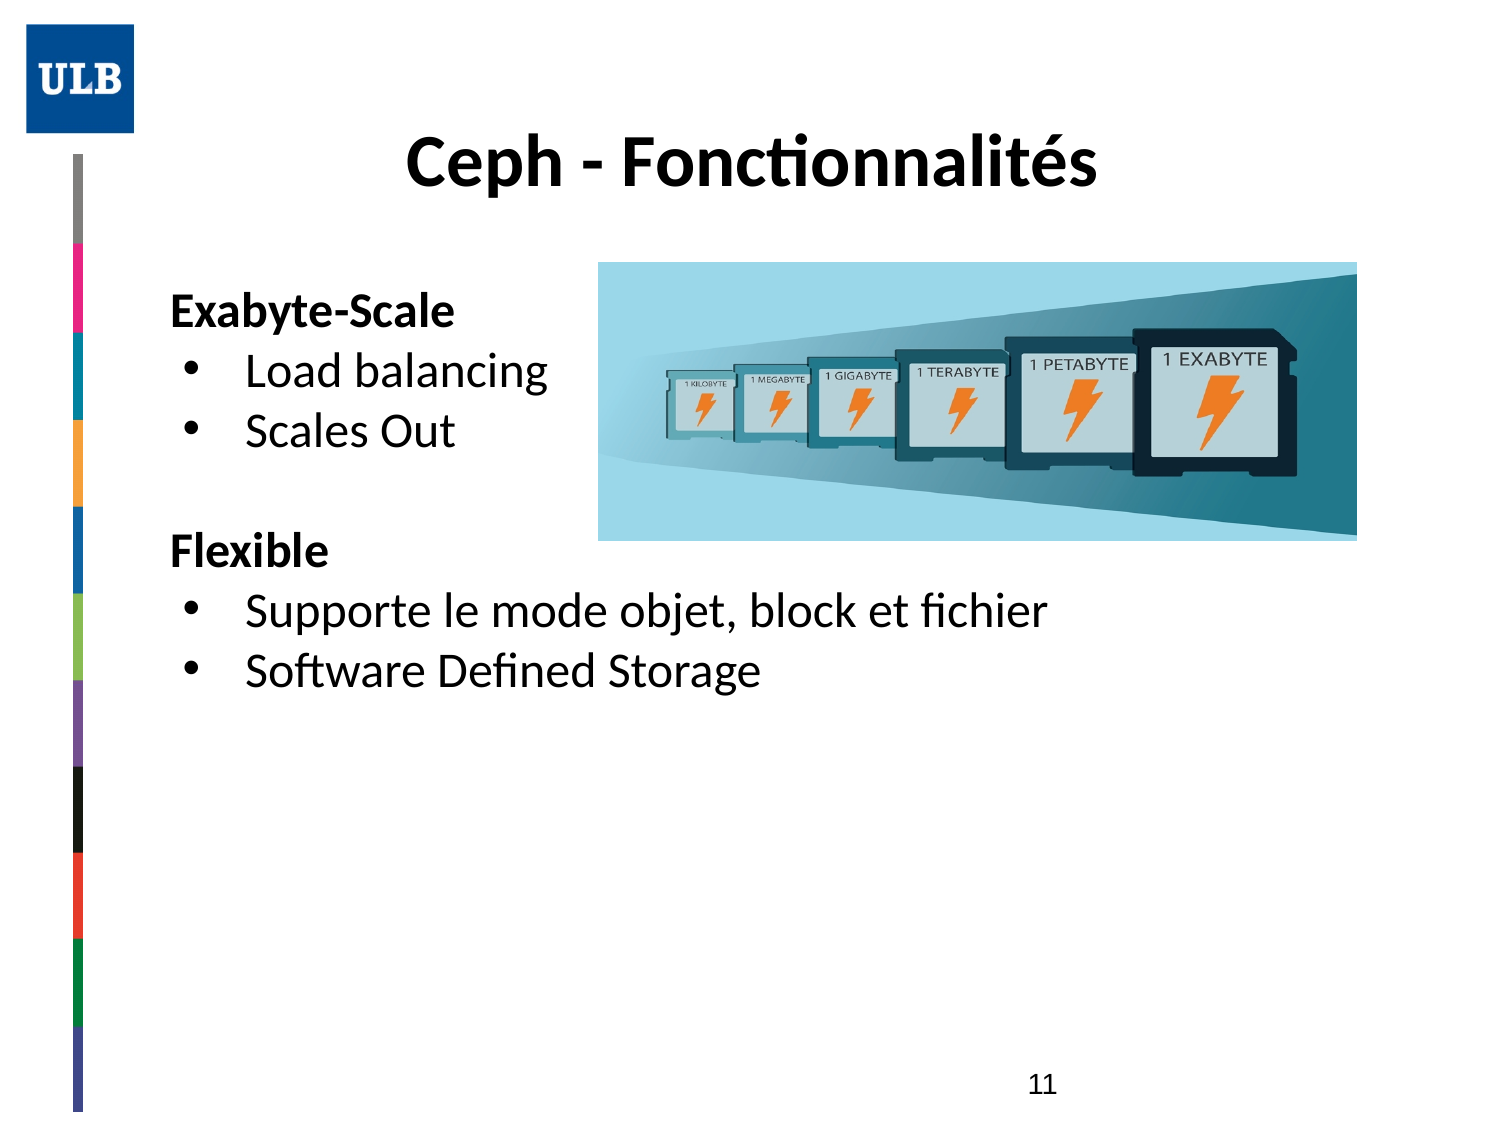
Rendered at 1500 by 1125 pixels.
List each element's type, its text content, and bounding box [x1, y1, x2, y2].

picture [73, 154, 83, 333]
picture [73, 420, 83, 1112]
title Ceph - Fonctionnalités [155, 62, 1350, 250]
picture [7, 24, 142, 143]
picture [598, 262, 1358, 541]
list Exabyte-Scale Load balancing Scales Out Flexible Supporte le mode objet, block et fichier Software Defined Storage [155, 262, 1383, 1005]
slide_number 11 [1012, 1052, 1350, 1113]
